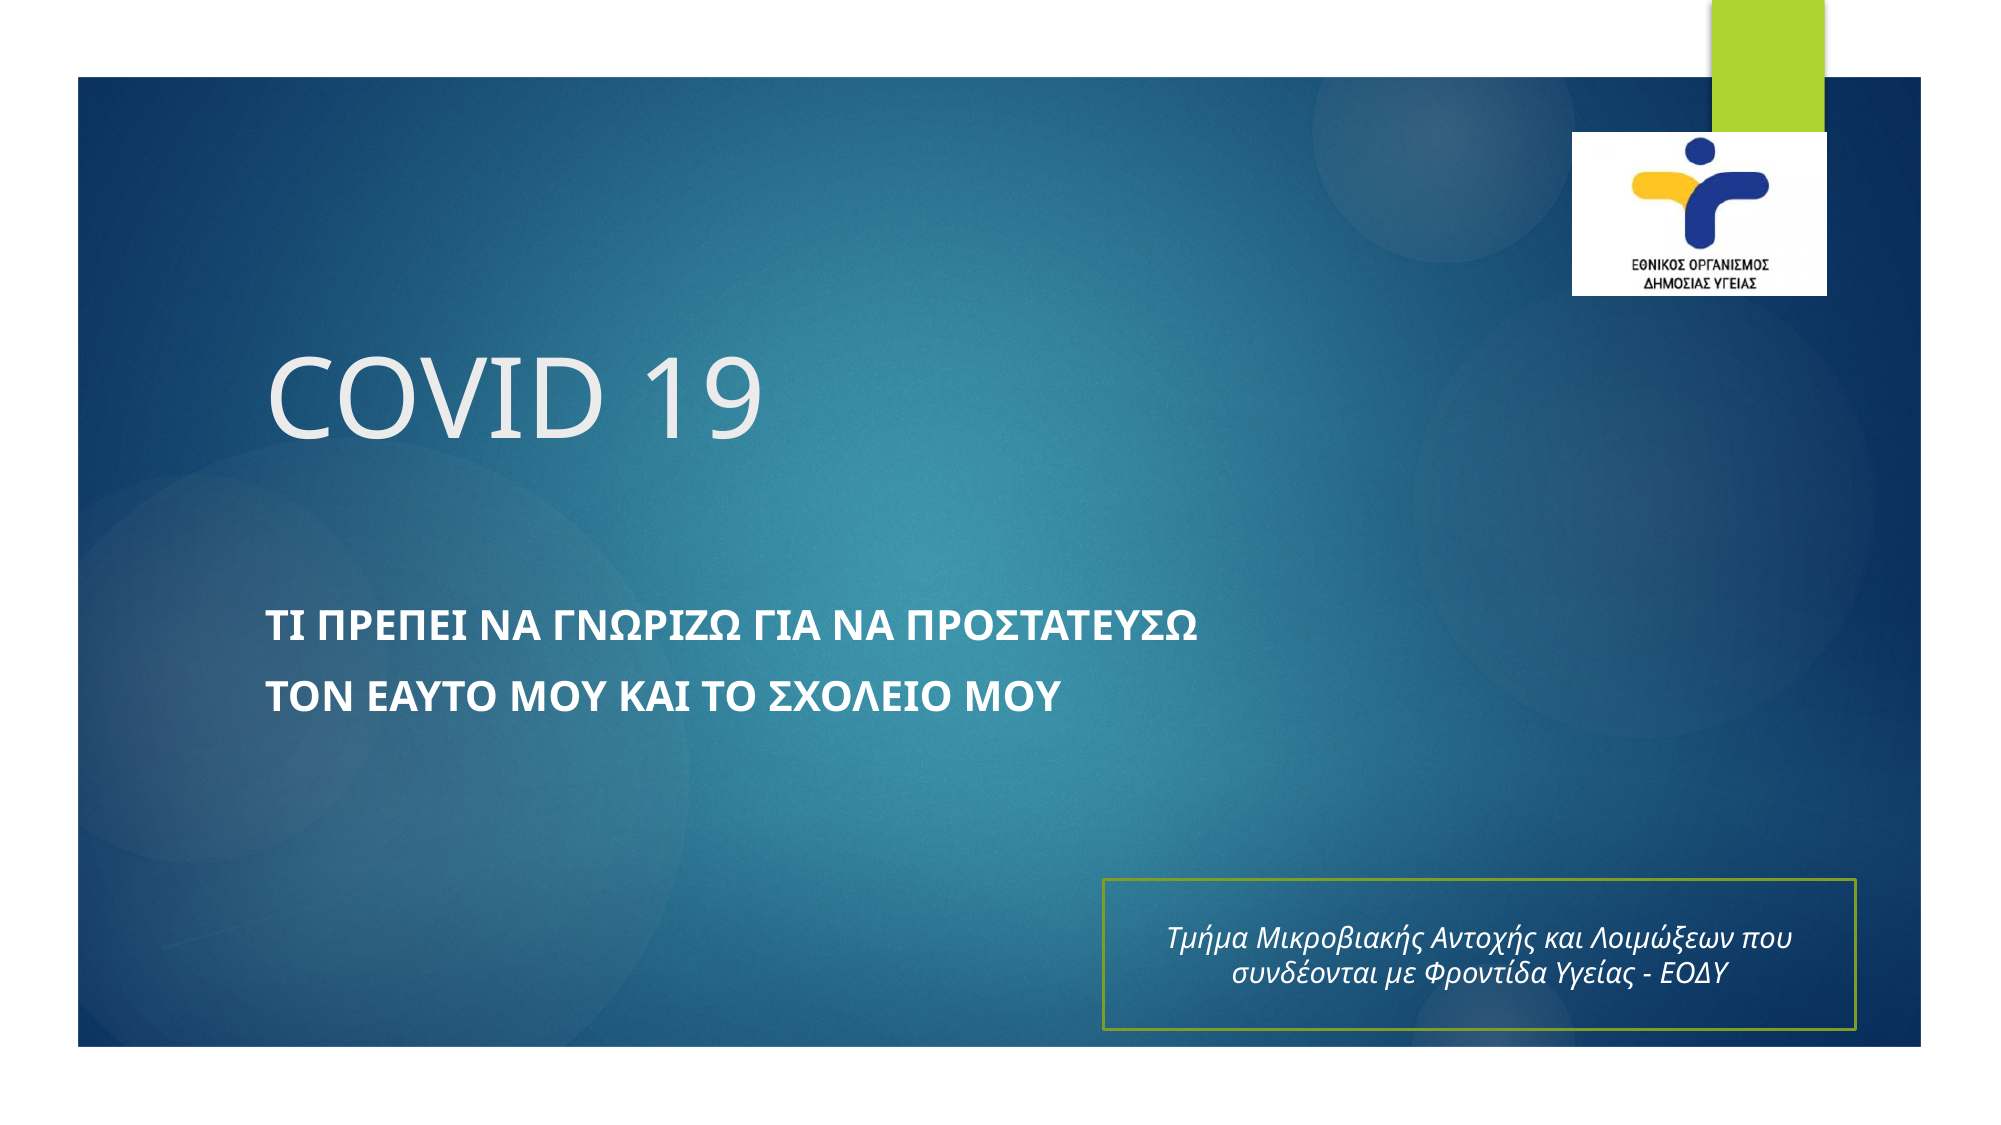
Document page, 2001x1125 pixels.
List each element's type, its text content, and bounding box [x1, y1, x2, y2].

subtitle Ti πρeπει να γνωρiζω για να προστατeyσω τον εαυto μου και το σχολεio μου [249, 520, 1750, 793]
title COVID 19 [249, 184, 1750, 469]
text_box Τμήμα Μικροβιακής Αντοχής και Λοιμώξεων που συνδέονται με Φροντίδα Υγείας - ΕΟΔΥ [1102, 878, 1857, 1031]
picture [1571, 131, 1827, 296]
